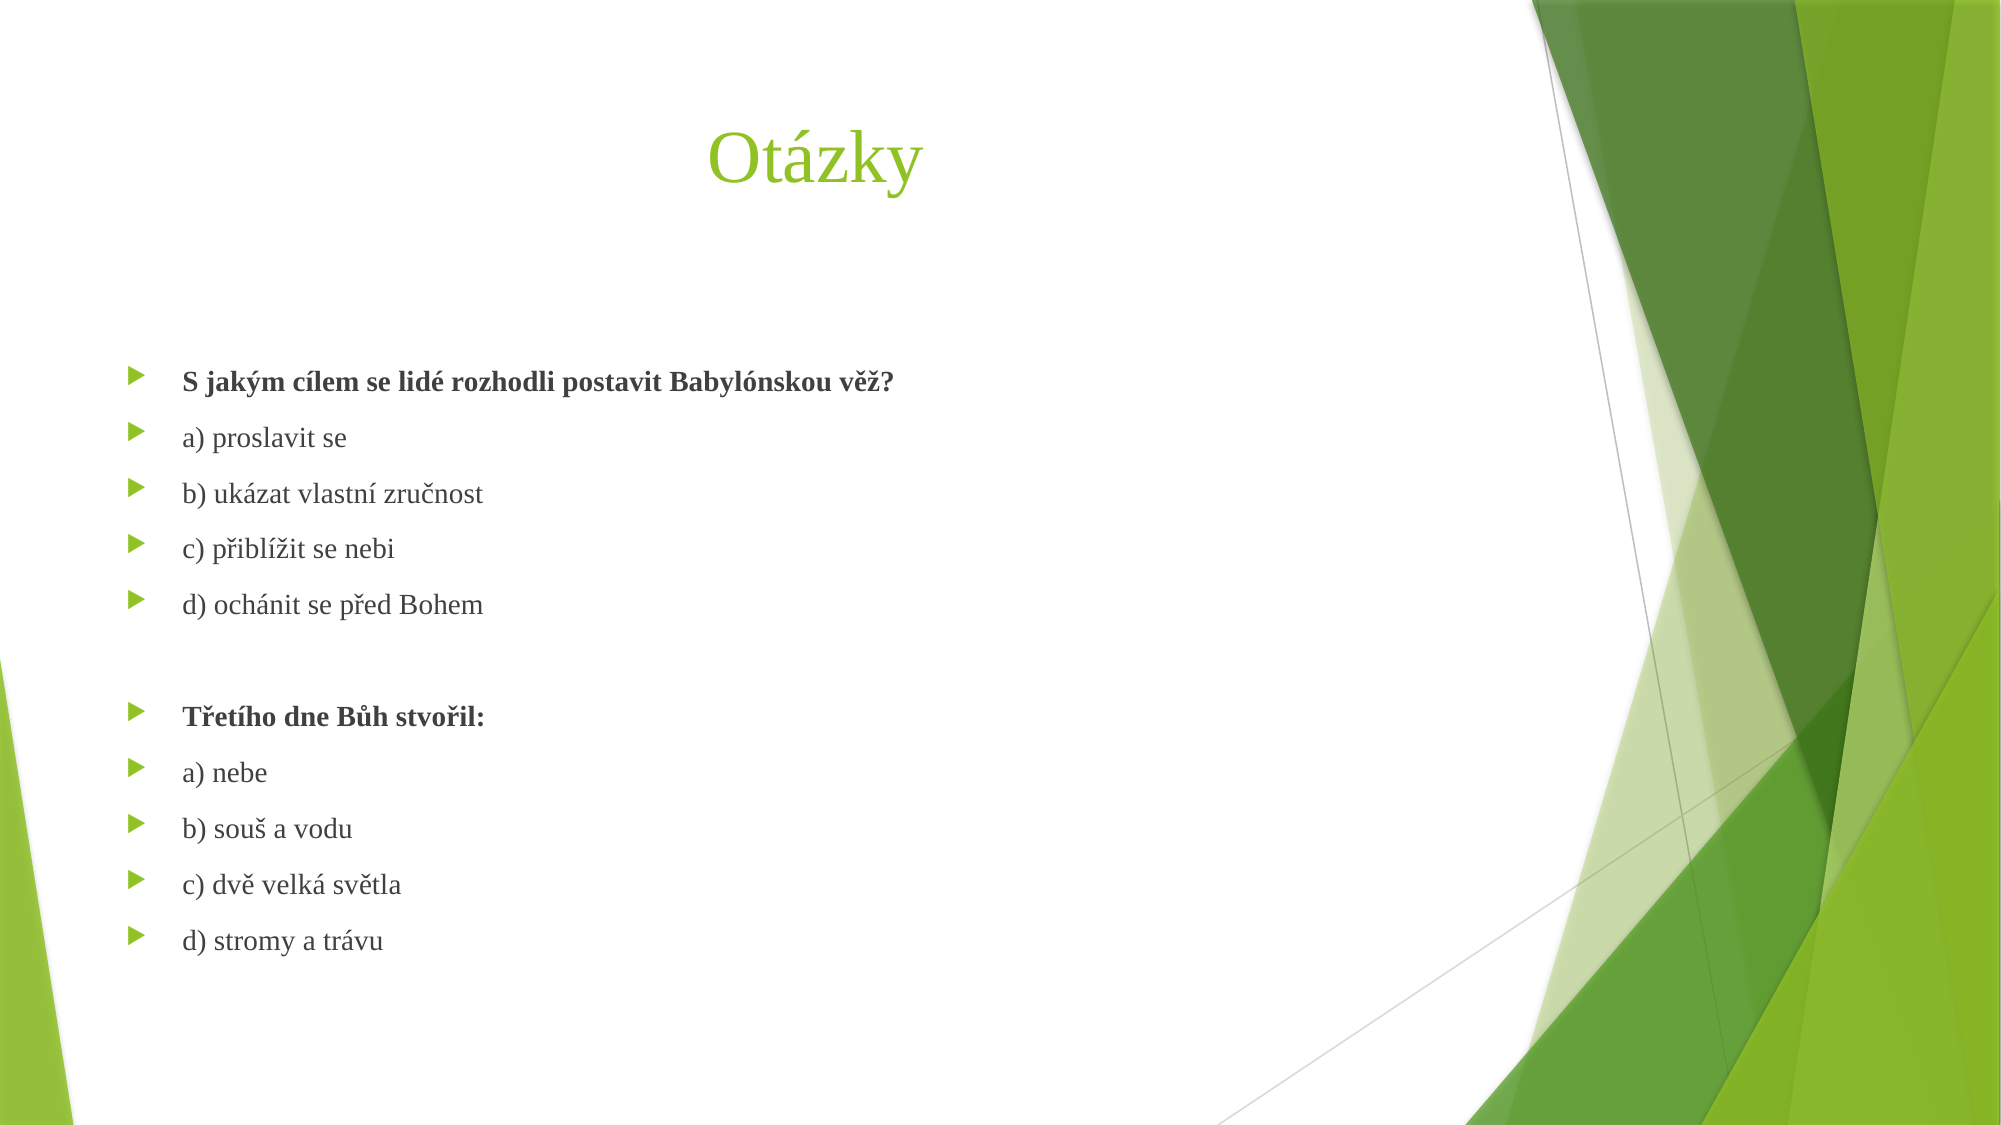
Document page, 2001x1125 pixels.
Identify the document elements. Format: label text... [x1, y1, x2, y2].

title Otázky [111, 99, 1522, 317]
list S jakým cílem se lidé rozhodli postavit Babylónskou věž? a) proslavit se b) ukázat vlastní zručnost c) přiblížit se nebi d) ochánit se před Bohem Třetího dne Bůh stvořil: a) nebe b) souš a vodu c) dvě velká světla d) stromy a trávu [111, 354, 1522, 992]
